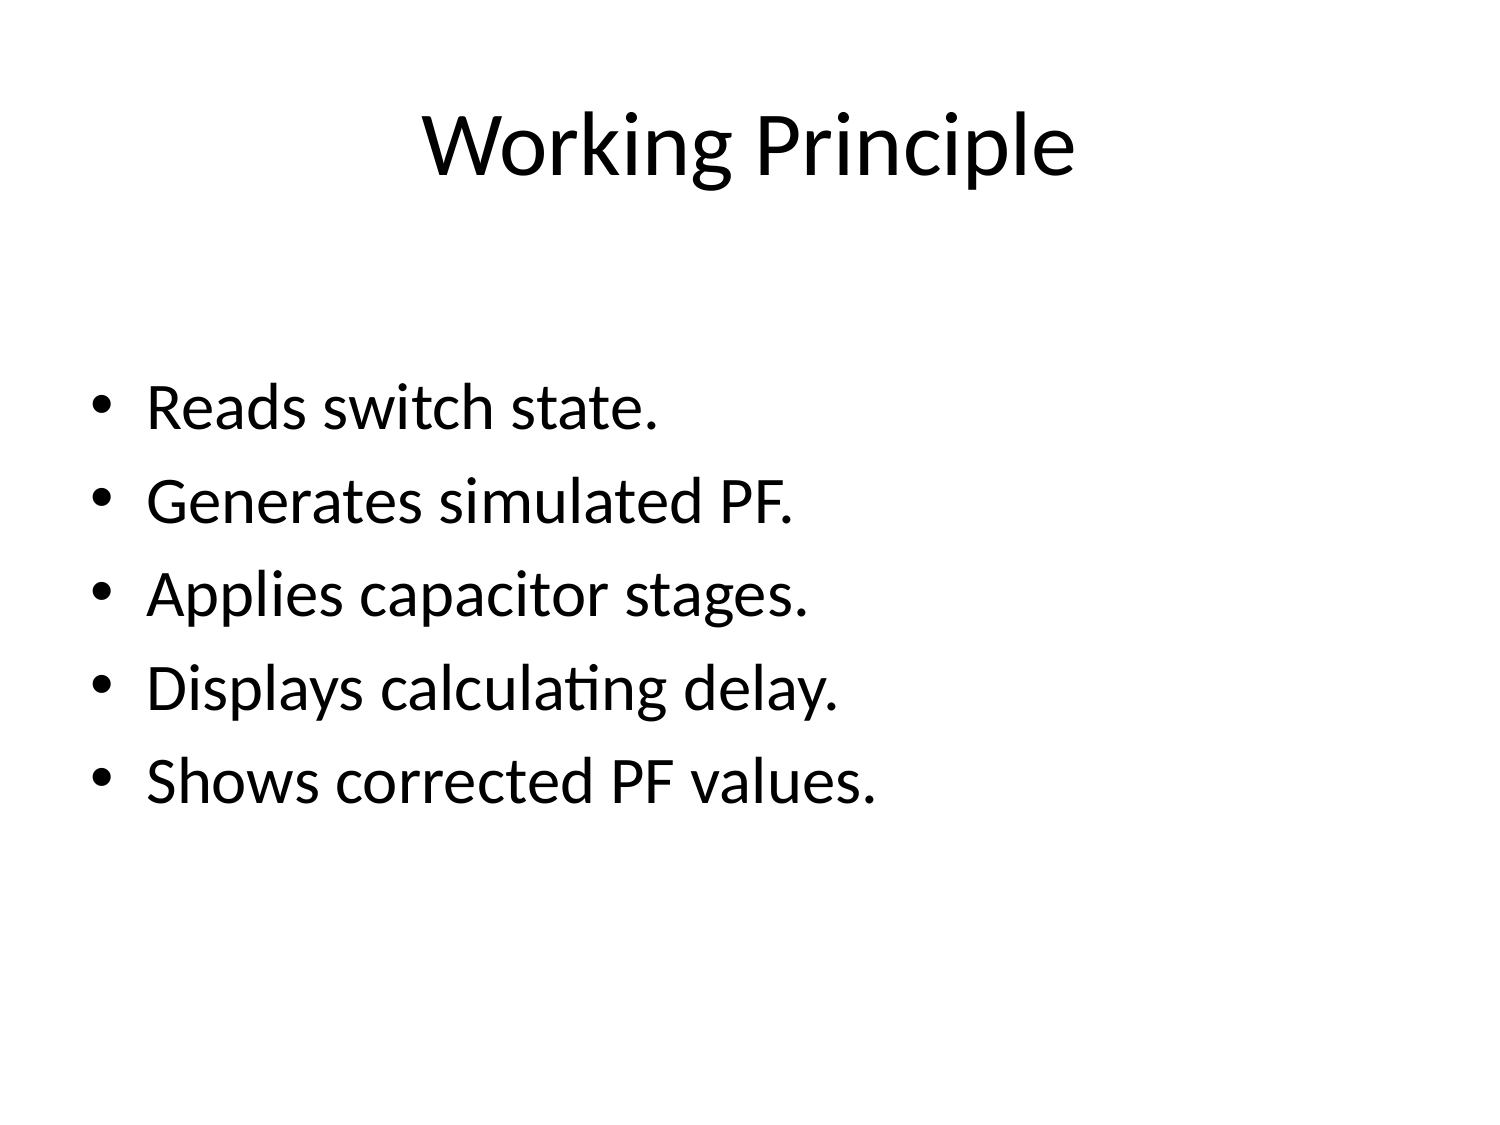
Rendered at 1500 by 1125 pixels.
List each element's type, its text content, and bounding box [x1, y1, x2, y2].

list Reads switch state. Generates simulated PF. Applies capacitor stages. Displays calculating delay. Shows corrected PF values. [75, 262, 1425, 1005]
title Working Principle [75, 45, 1425, 233]
